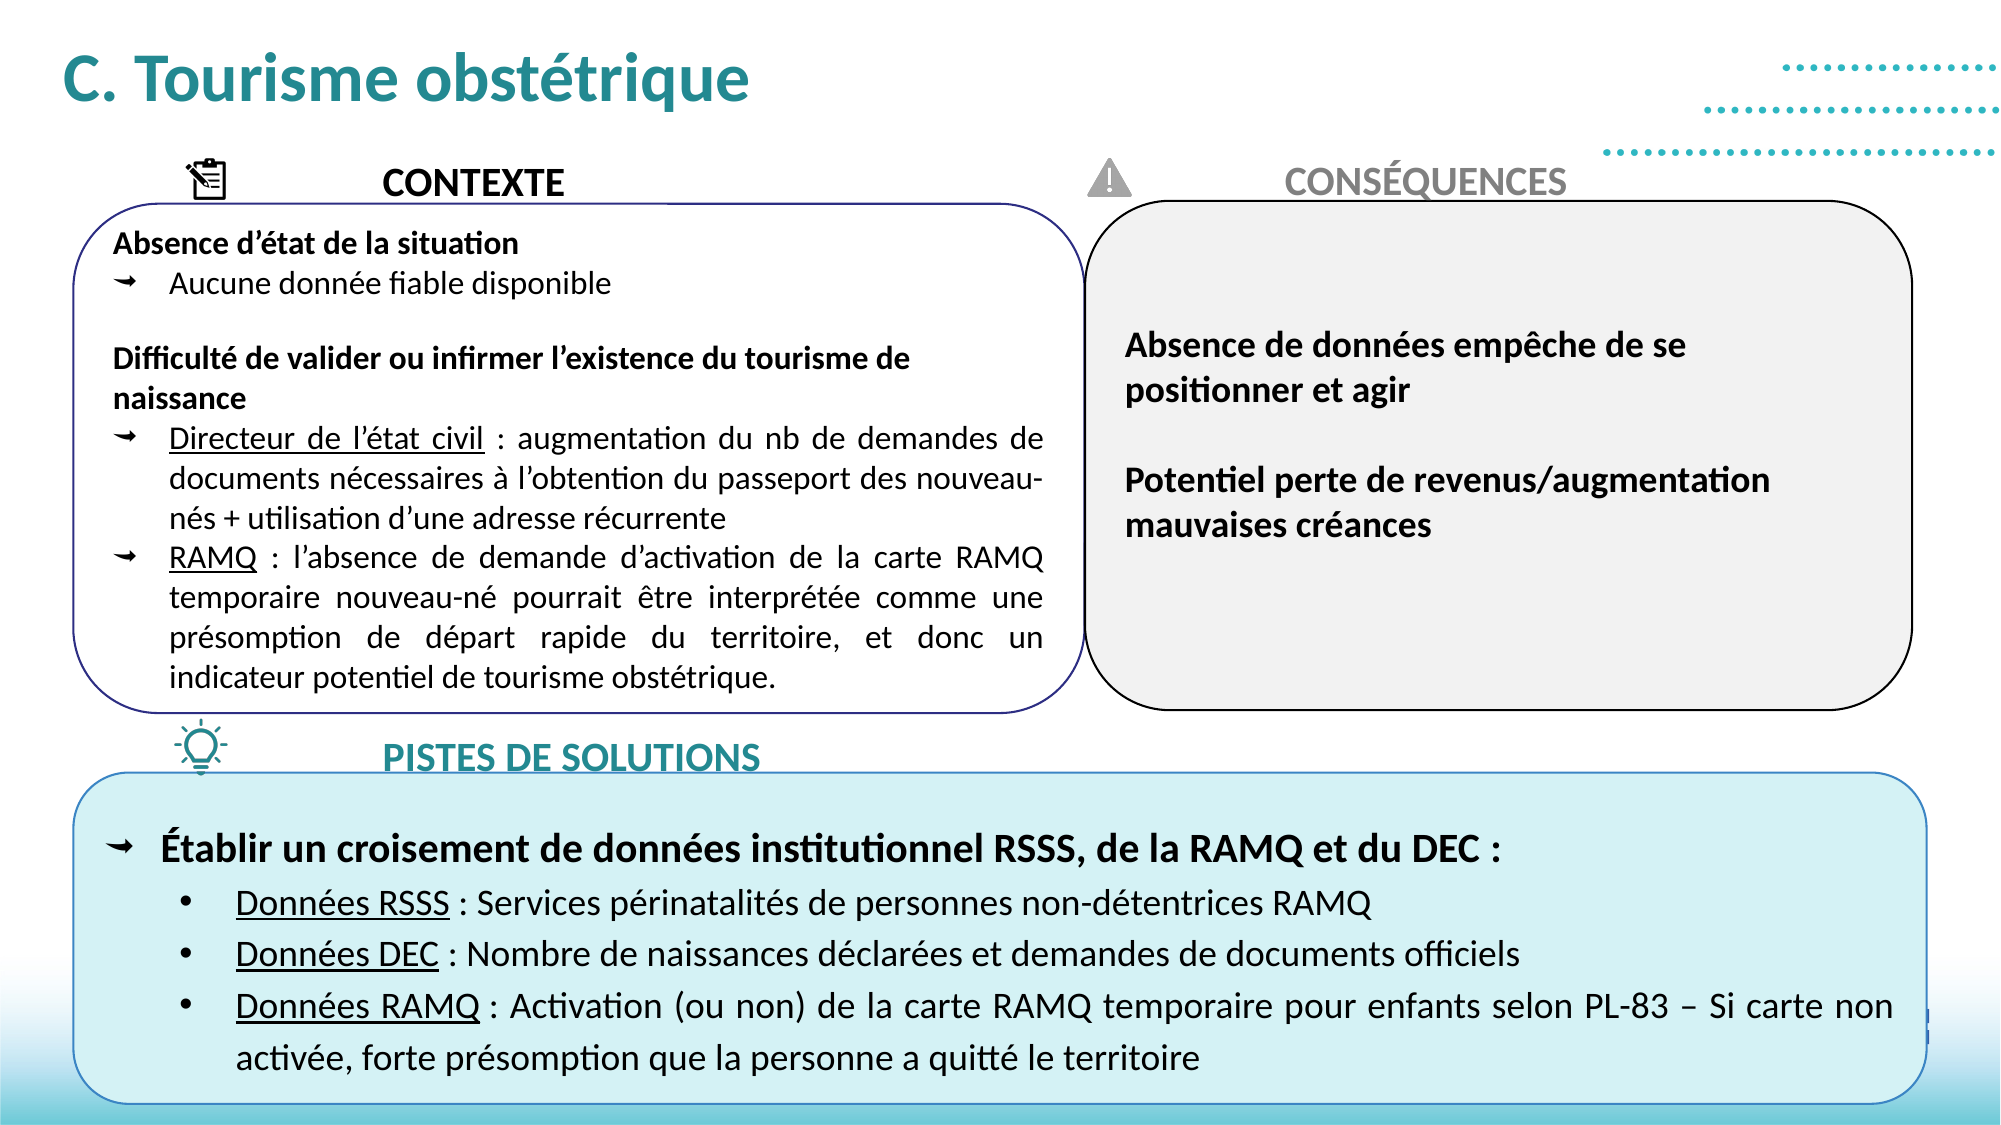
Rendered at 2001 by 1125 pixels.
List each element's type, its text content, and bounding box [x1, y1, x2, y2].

title C. Tourisme obstétrique [48, 33, 1951, 124]
picture [0, 0, 2001, 1125]
text_box CONTEXTE [67, 147, 956, 213]
text_box Absence d’état de la situation Aucune donnée fiable disponible Difficulté de valider ou infirmer l’existence du tourisme de naissance Directeur de l’état civil : augmentation du nb de demandes de documents nécessaires à l’obtention du passeport des nouveau-nés + utilisation d’une adresse récurrente RAMQ : l’absence de demande d’activation de la carte RAMQ temporaire nouveau-né pourrait être interprétée comme une présomption de départ rapide du territoire, et donc un indicateur potentiel de tourisme obstétrique. [72, 202, 1085, 714]
text_box PISTES DE SOLUTIONS [67, 714, 1932, 788]
text_box Établir un croisement de données institutionnel RSSS, de la RAMQ et du DEC : Données RSSS : Services périnatalités de personnes non-détentrices RAMQ Données DEC : Nombre de naissances déclarées et demandes de documents officiels Données RAMQ : Activation (ou non) de la carte RAMQ temporaire pour enfants selon PL-83 – Si carte non activée, forte présomption que la personne a quitté le territoire [72, 788, 1928, 1105]
text_box CONSÉQUENCES [970, 146, 1912, 212]
text_box Absence de données empêche de se positionner et agir Potentiel perte de revenus/augmentation mauvaises créances [1083, 212, 1914, 712]
